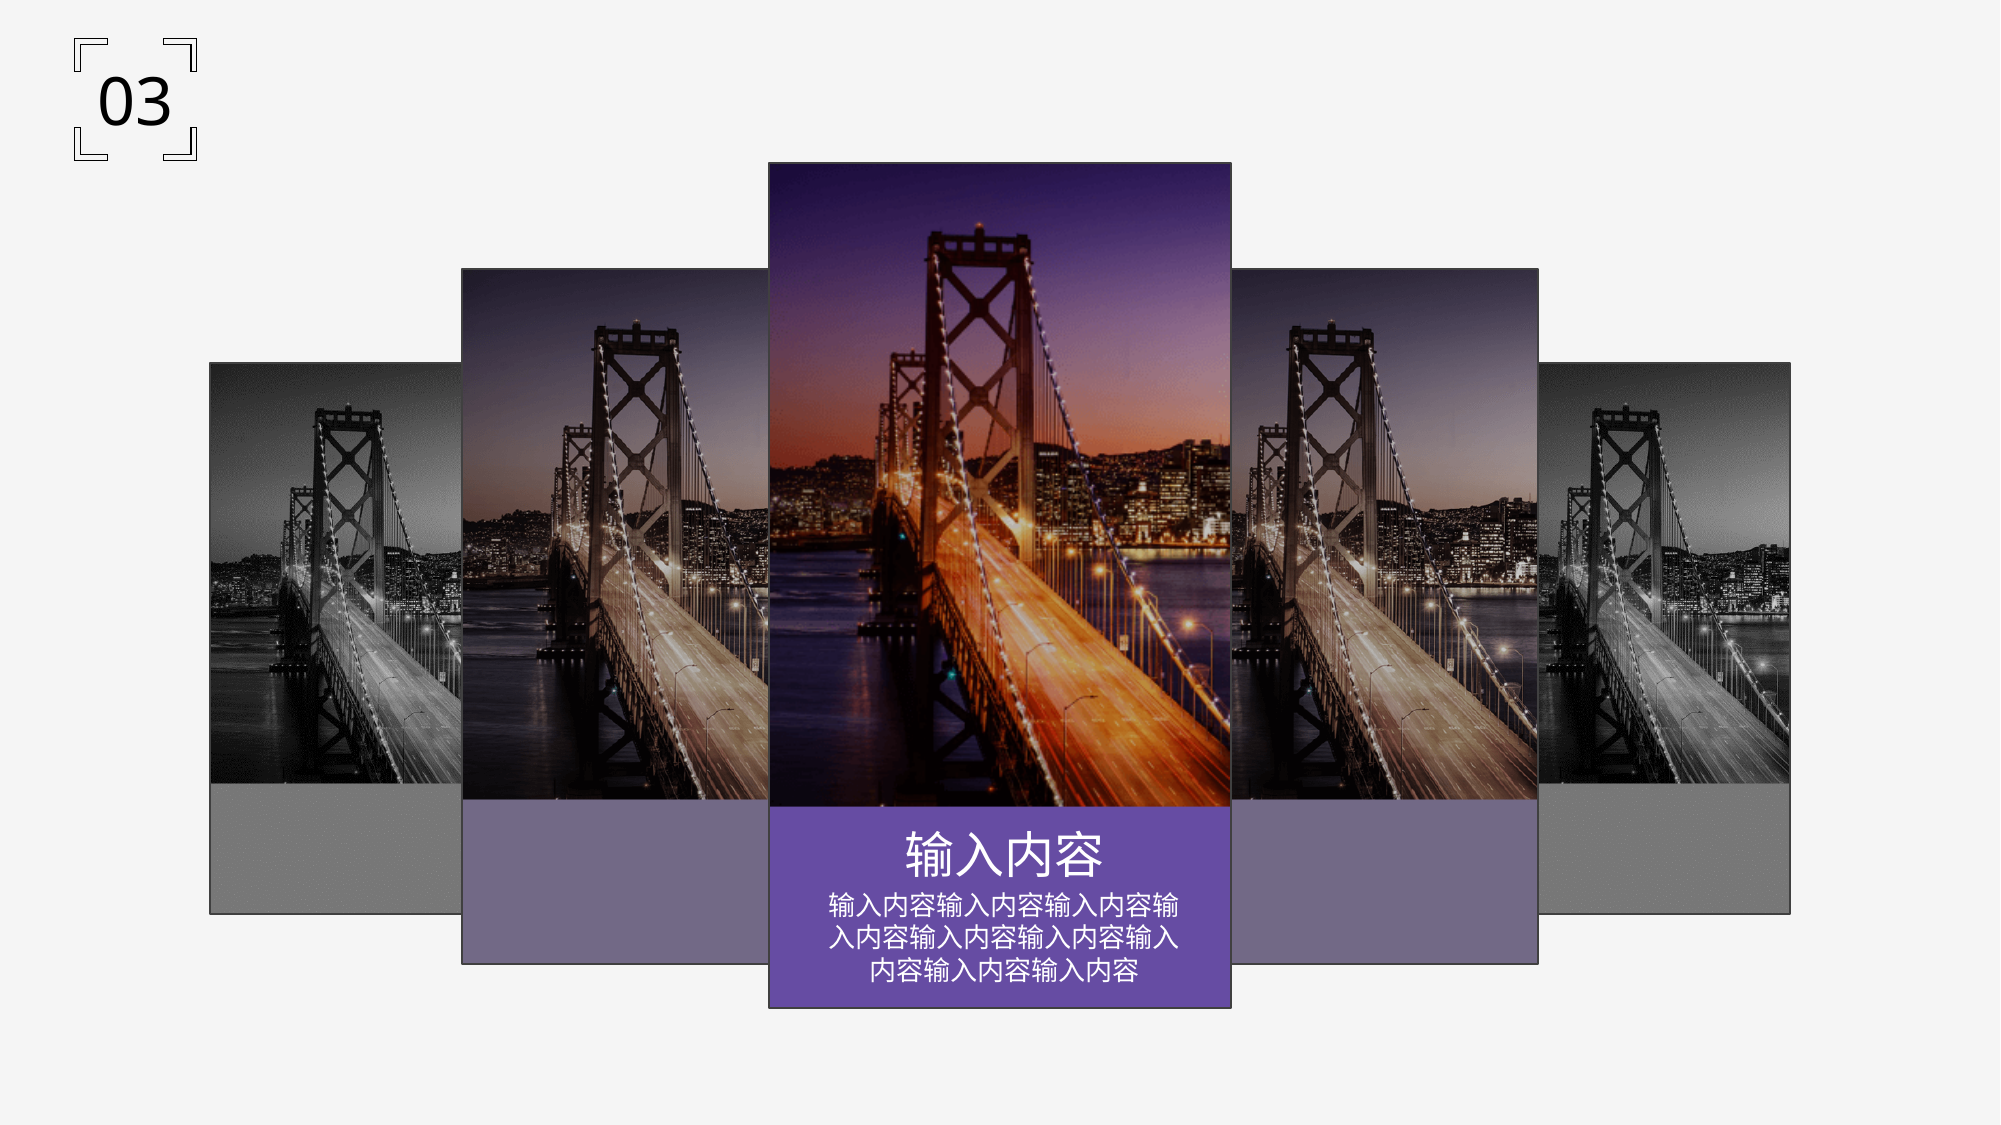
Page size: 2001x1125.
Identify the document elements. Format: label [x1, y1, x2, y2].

text_box [210, 363, 463, 914]
text_box [1230, 269, 1537, 964]
text_box [74, 38, 197, 161]
text_box [769, 163, 1230, 1007]
text_box [463, 269, 769, 964]
text_box [1537, 363, 1789, 914]
